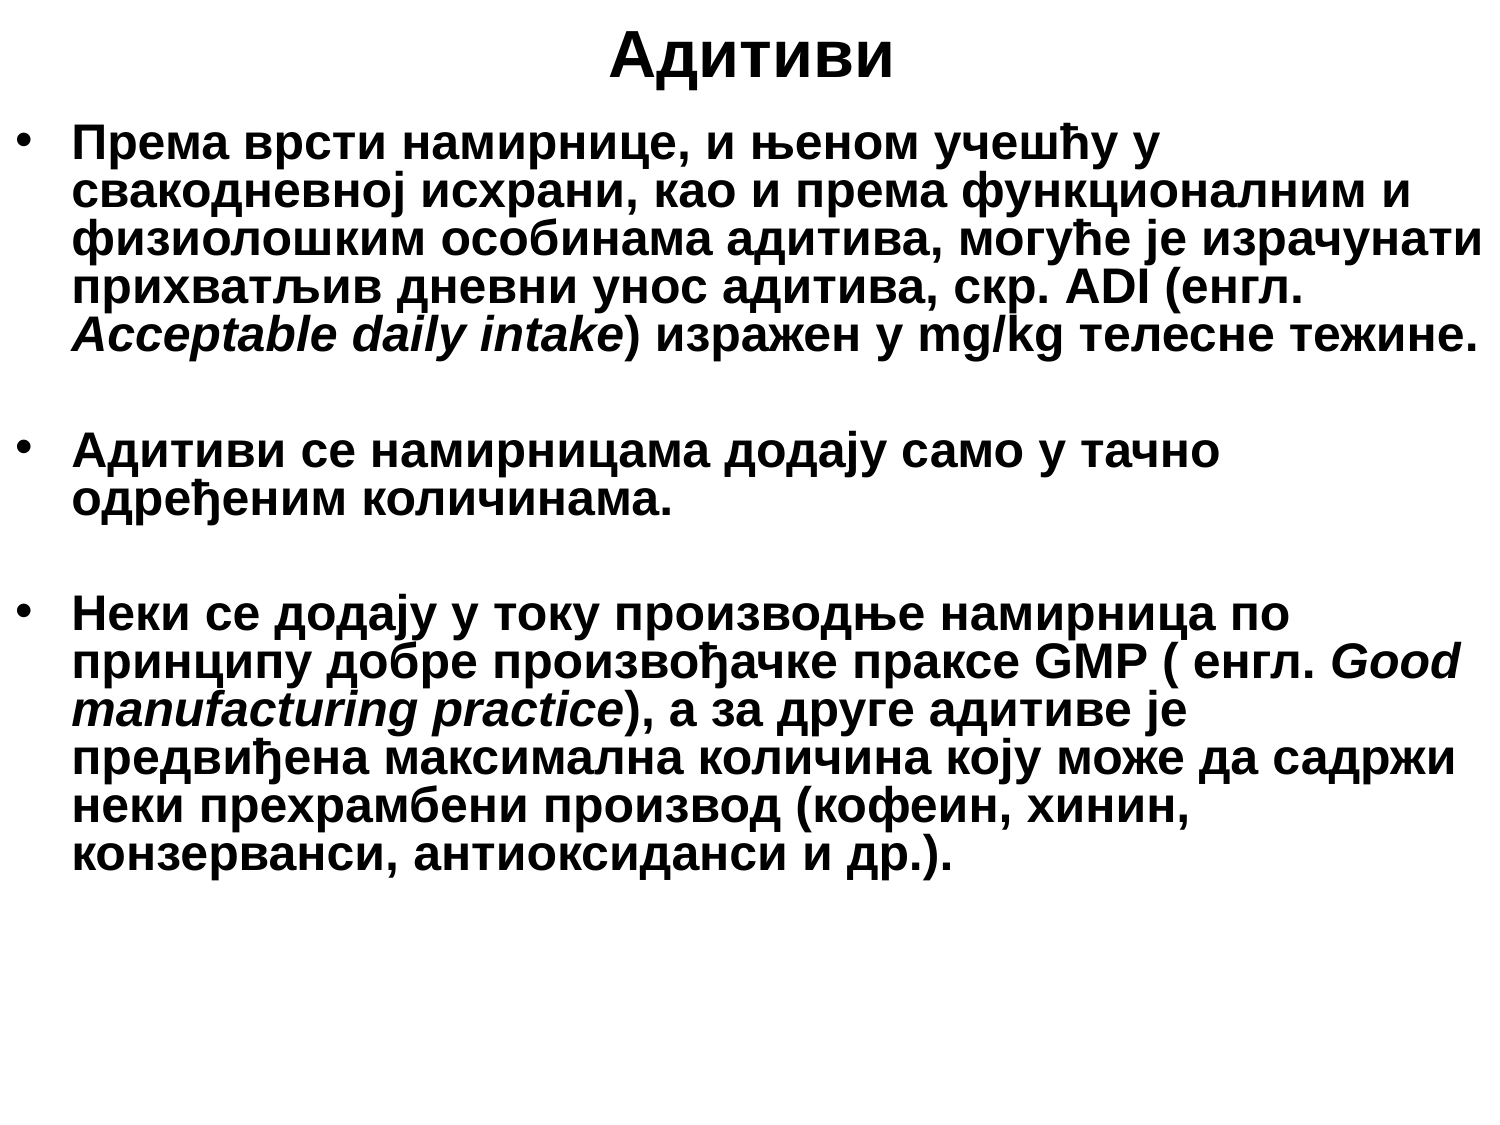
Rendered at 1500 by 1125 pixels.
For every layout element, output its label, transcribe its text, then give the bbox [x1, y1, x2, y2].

text_box Адитиви [76, 19, 1427, 91]
list Према врсти намирнице, и њеном учешћу у свакодневној исхрани, као и према функционалним и физиолошким особинама адитива, могуће је израчунати прихватљив дневни унос адитива, скр. ADI (енгл. Acceptable daily intake) изражен у mg/kg телесне тежине. Адитиви се намирницама додају само у тачно одређеним количинама. Неки се додају у току производње намирница по принципу добре произвођачке праксе GMP ( енгл. Good manufacturing practice), а за друге адитиве је предвиђена максимална количина коју може да садржи неки прехрамбени производ (кофеин, хинин, конзерванси, антиоксиданси и др.). [0, 113, 1500, 1125]
